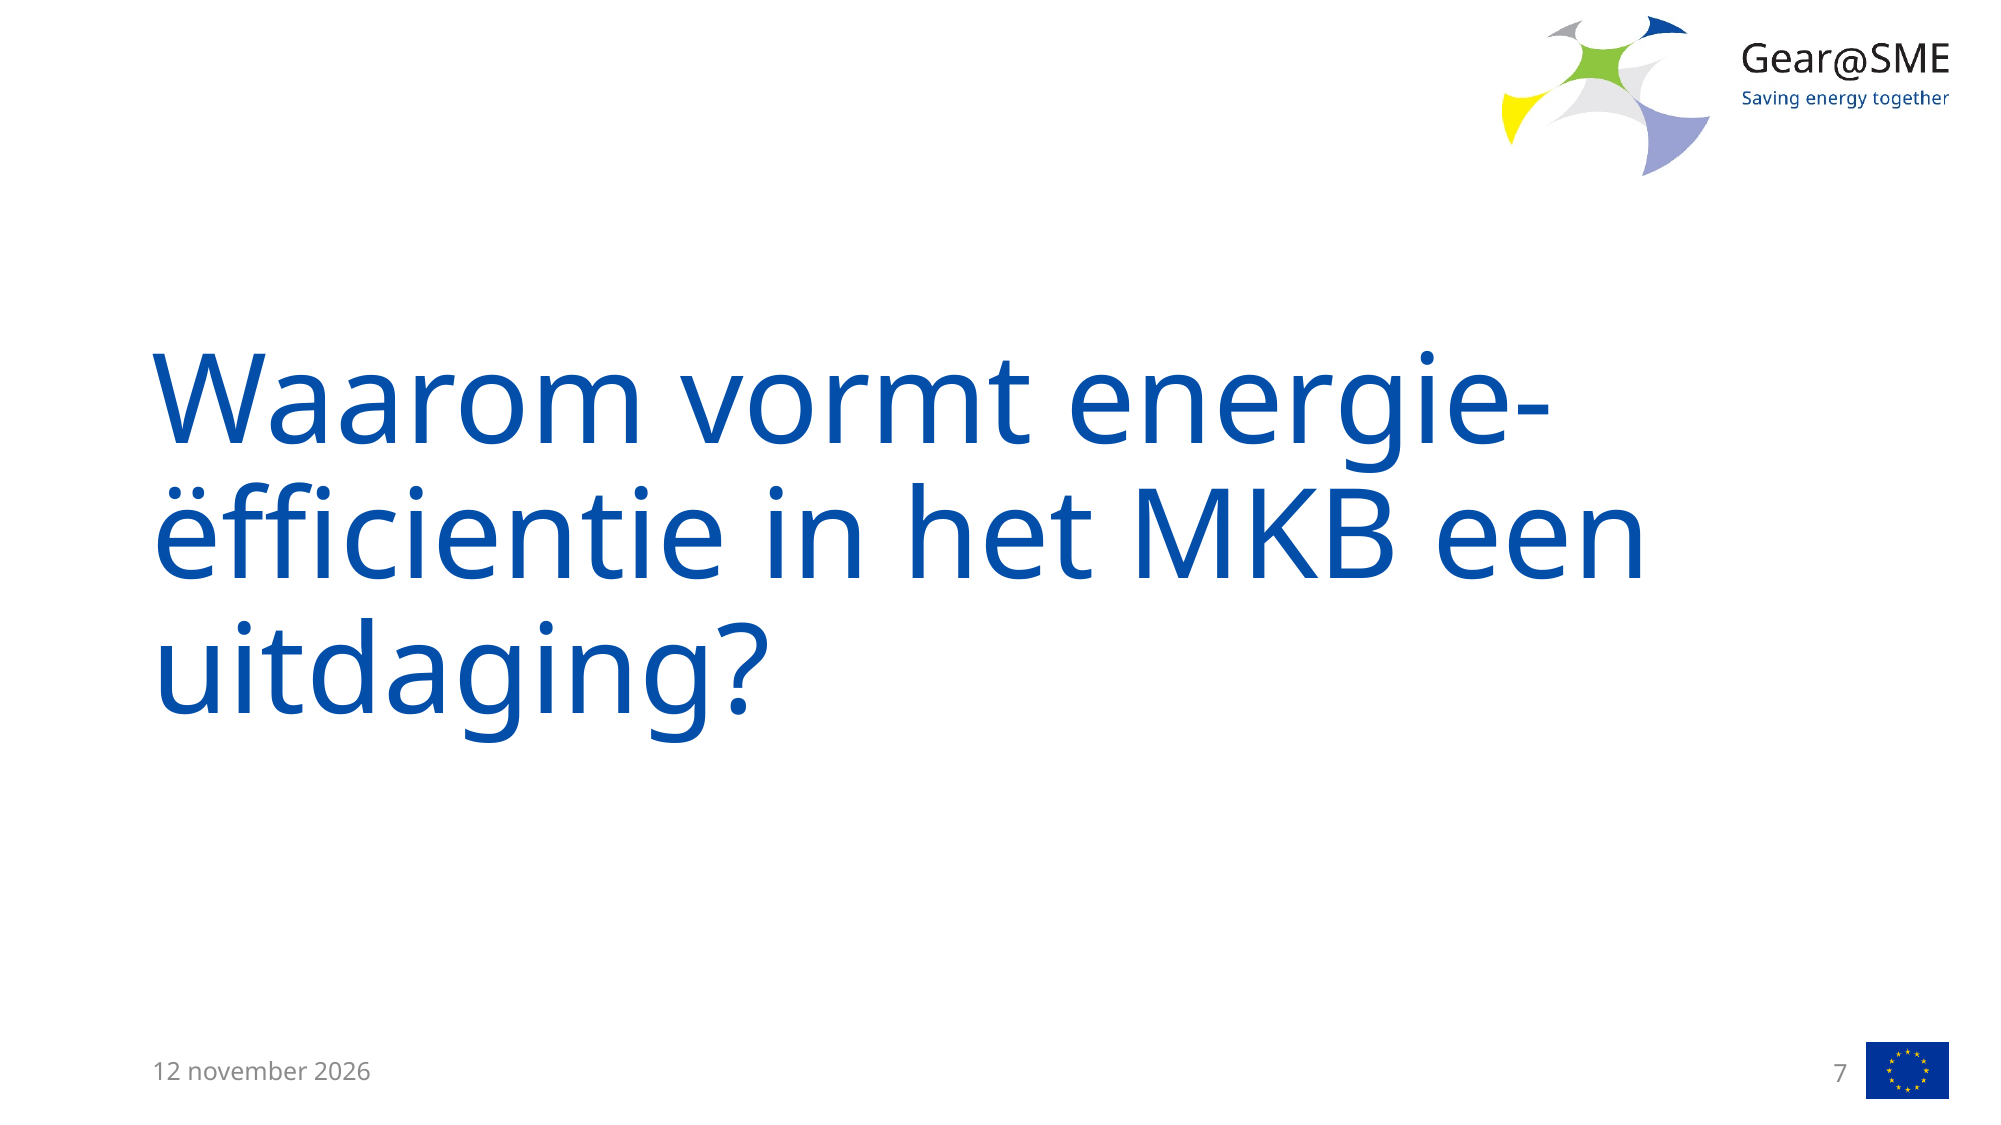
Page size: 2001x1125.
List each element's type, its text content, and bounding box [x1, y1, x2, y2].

picture [1502, 16, 1949, 176]
slide_number 7 [1412, 1044, 1863, 1104]
title Waarom vormt energie-ëfficientie in het MKB een uitdaging? [136, 280, 1862, 749]
picture [1866, 1042, 1949, 1099]
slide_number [137, 1042, 588, 1103]
